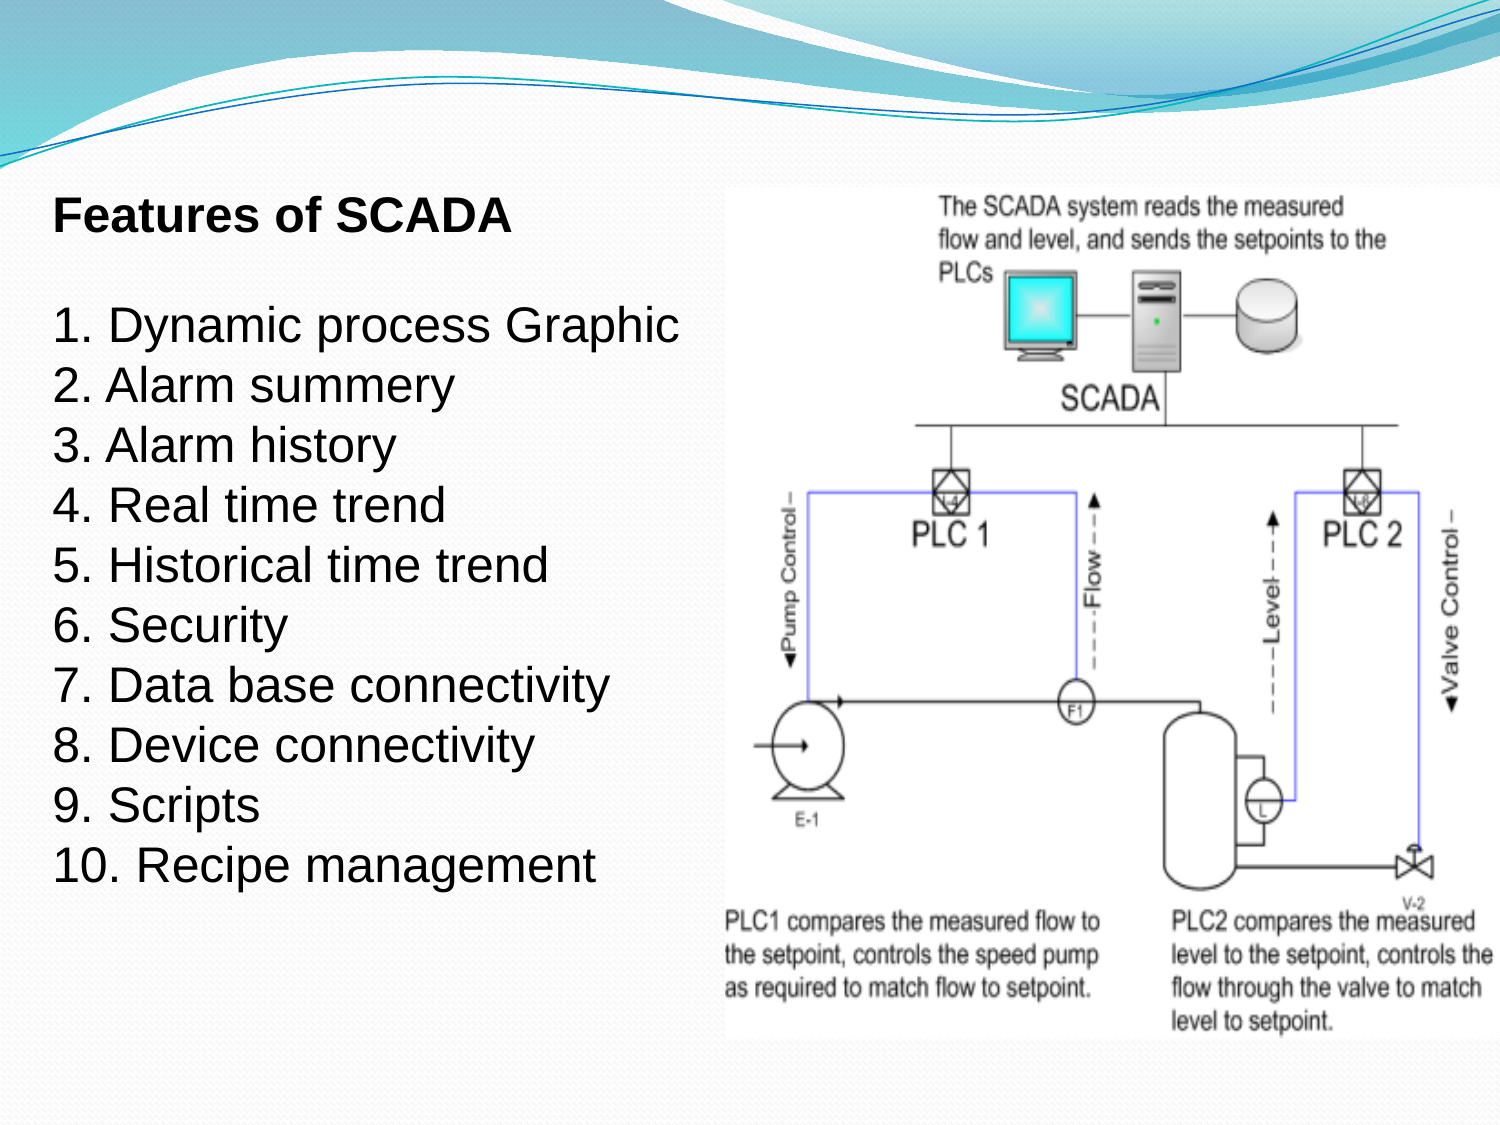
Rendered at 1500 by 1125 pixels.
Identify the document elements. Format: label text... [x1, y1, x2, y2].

picture [724, 187, 1500, 1038]
text_box Features of SCADA 1. Dynamic process Graphic 2. Alarm summery 3. Alarm history 4. Real time trend 5. Historical time trend 6. Security 7. Data base connectivity 8. Device connectivity 9. Scripts 10. Recipe management [37, 174, 1250, 900]
